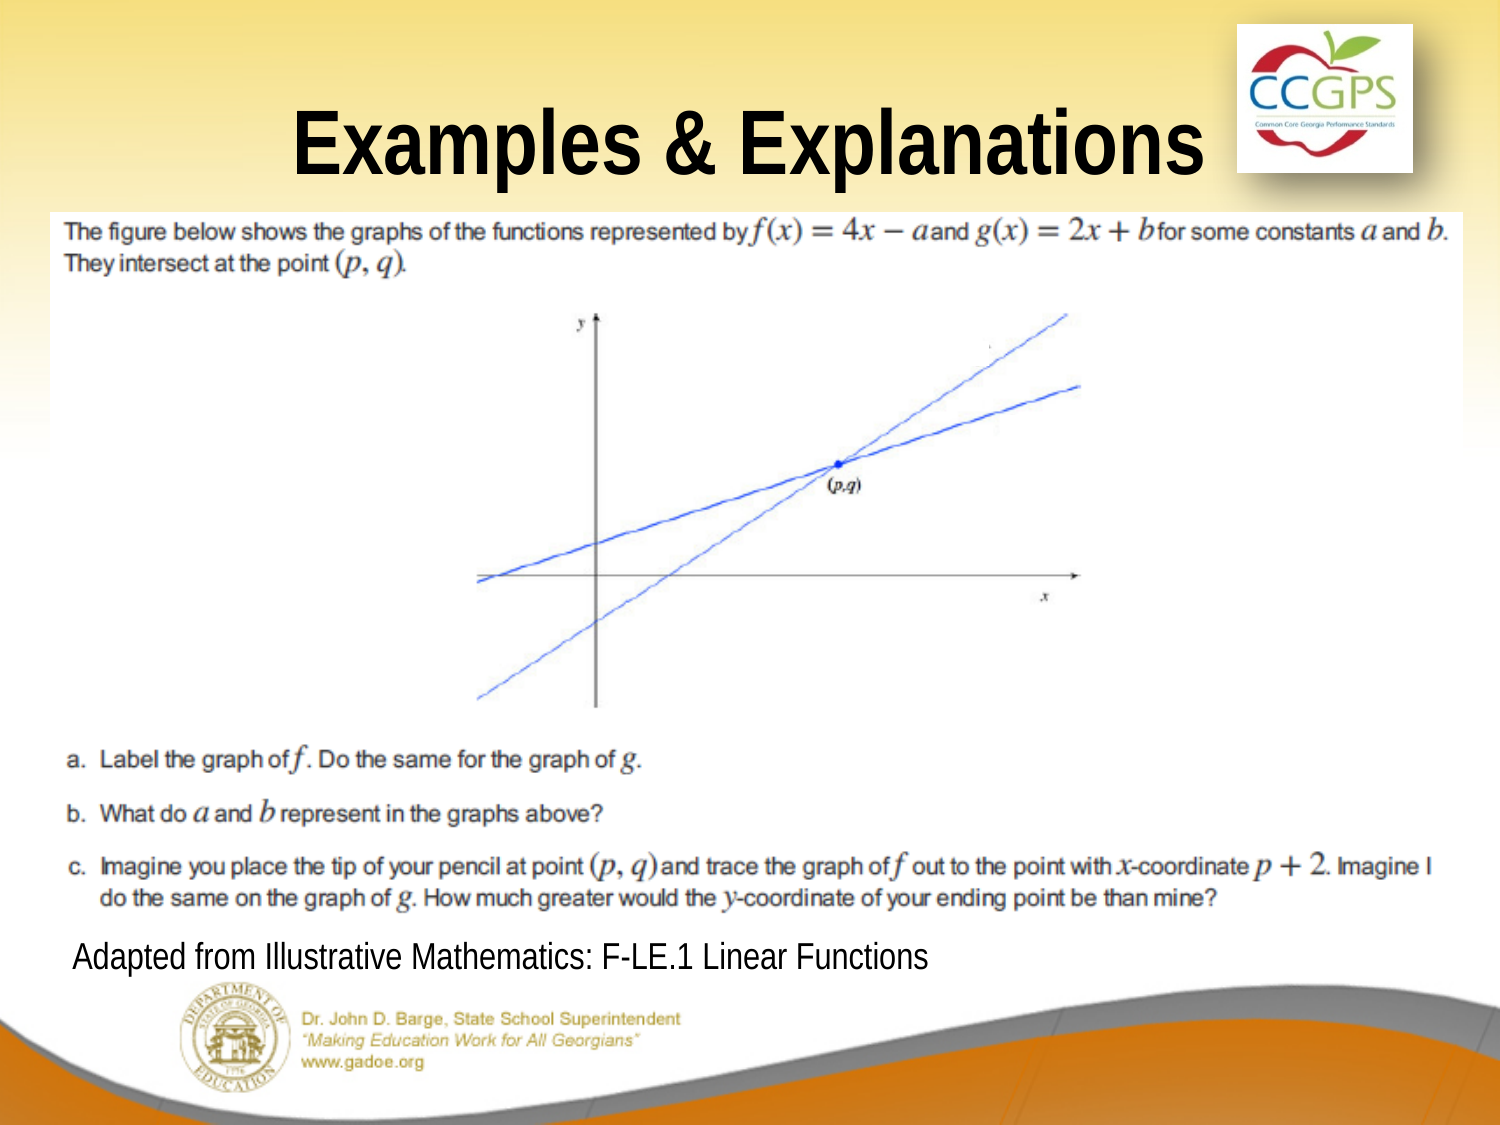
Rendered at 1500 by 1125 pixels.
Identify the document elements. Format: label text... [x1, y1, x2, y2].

text_box Adapted from Illustrative Mathematics: F-LE.1 Linear Functions [57, 930, 944, 985]
picture [0, 0, 1500, 1125]
title Examples & Explanations [112, 74, 1232, 201]
